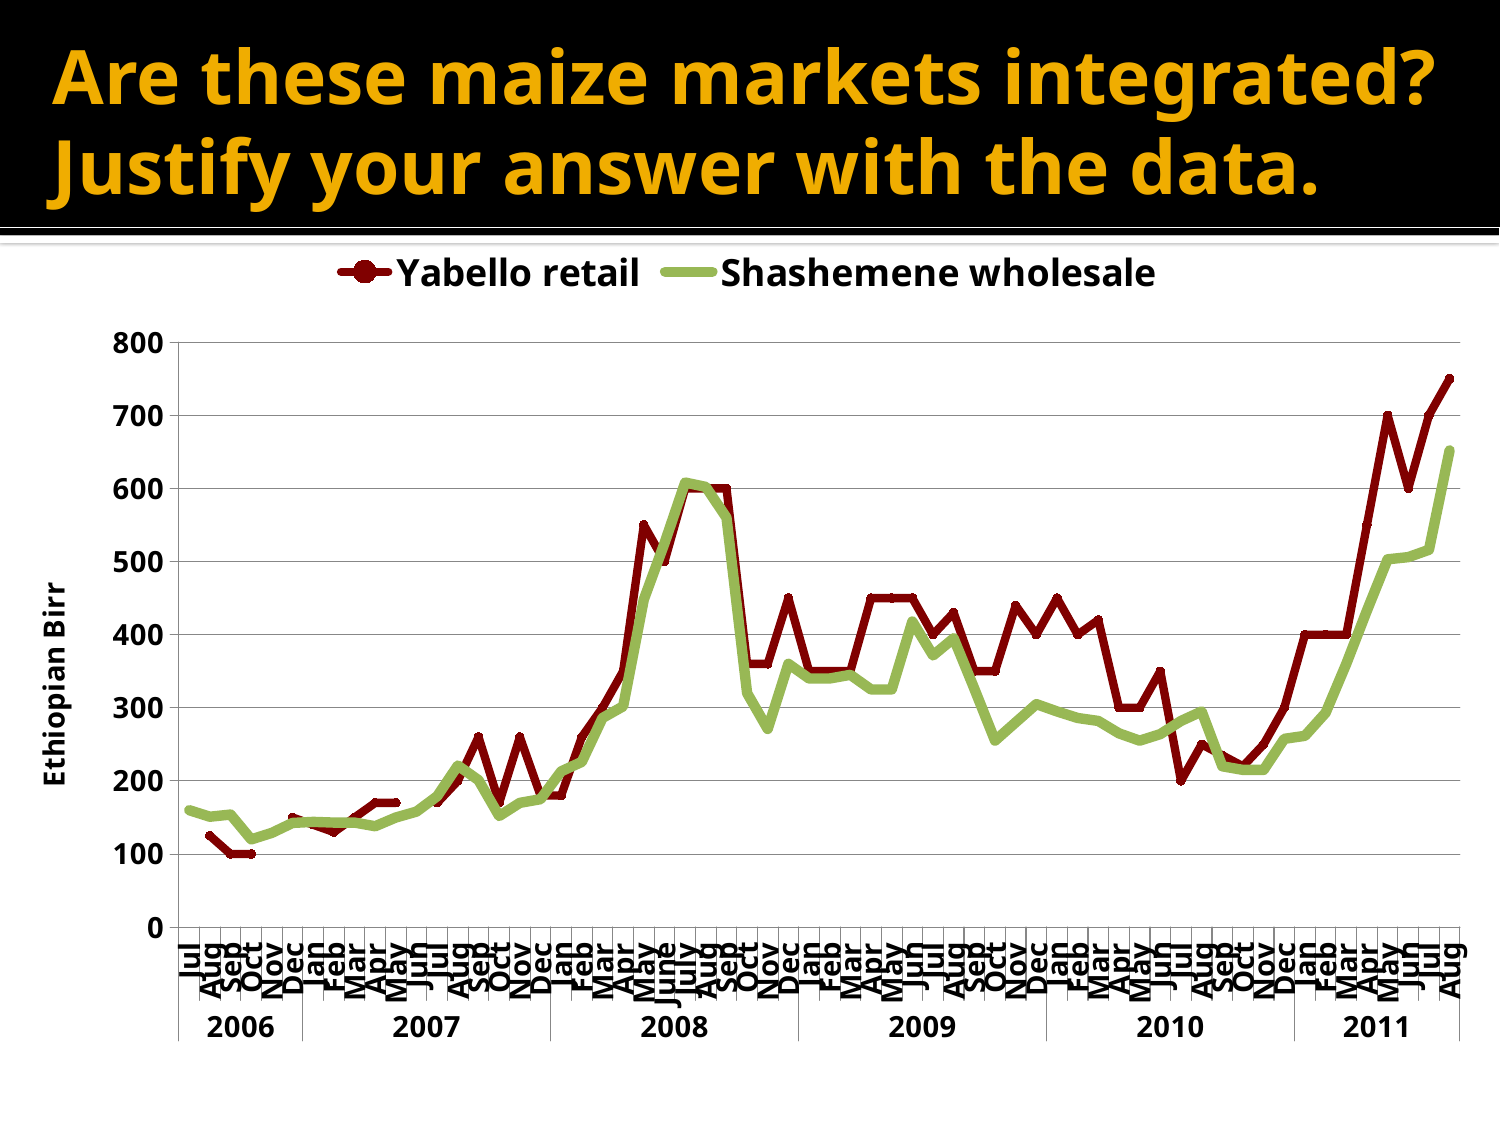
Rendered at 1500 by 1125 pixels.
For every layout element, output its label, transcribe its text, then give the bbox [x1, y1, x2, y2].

title Are these maize markets integrated? Justify your answer with the data. [37, 25, 1461, 214]
chart [0, 227, 1500, 1064]
